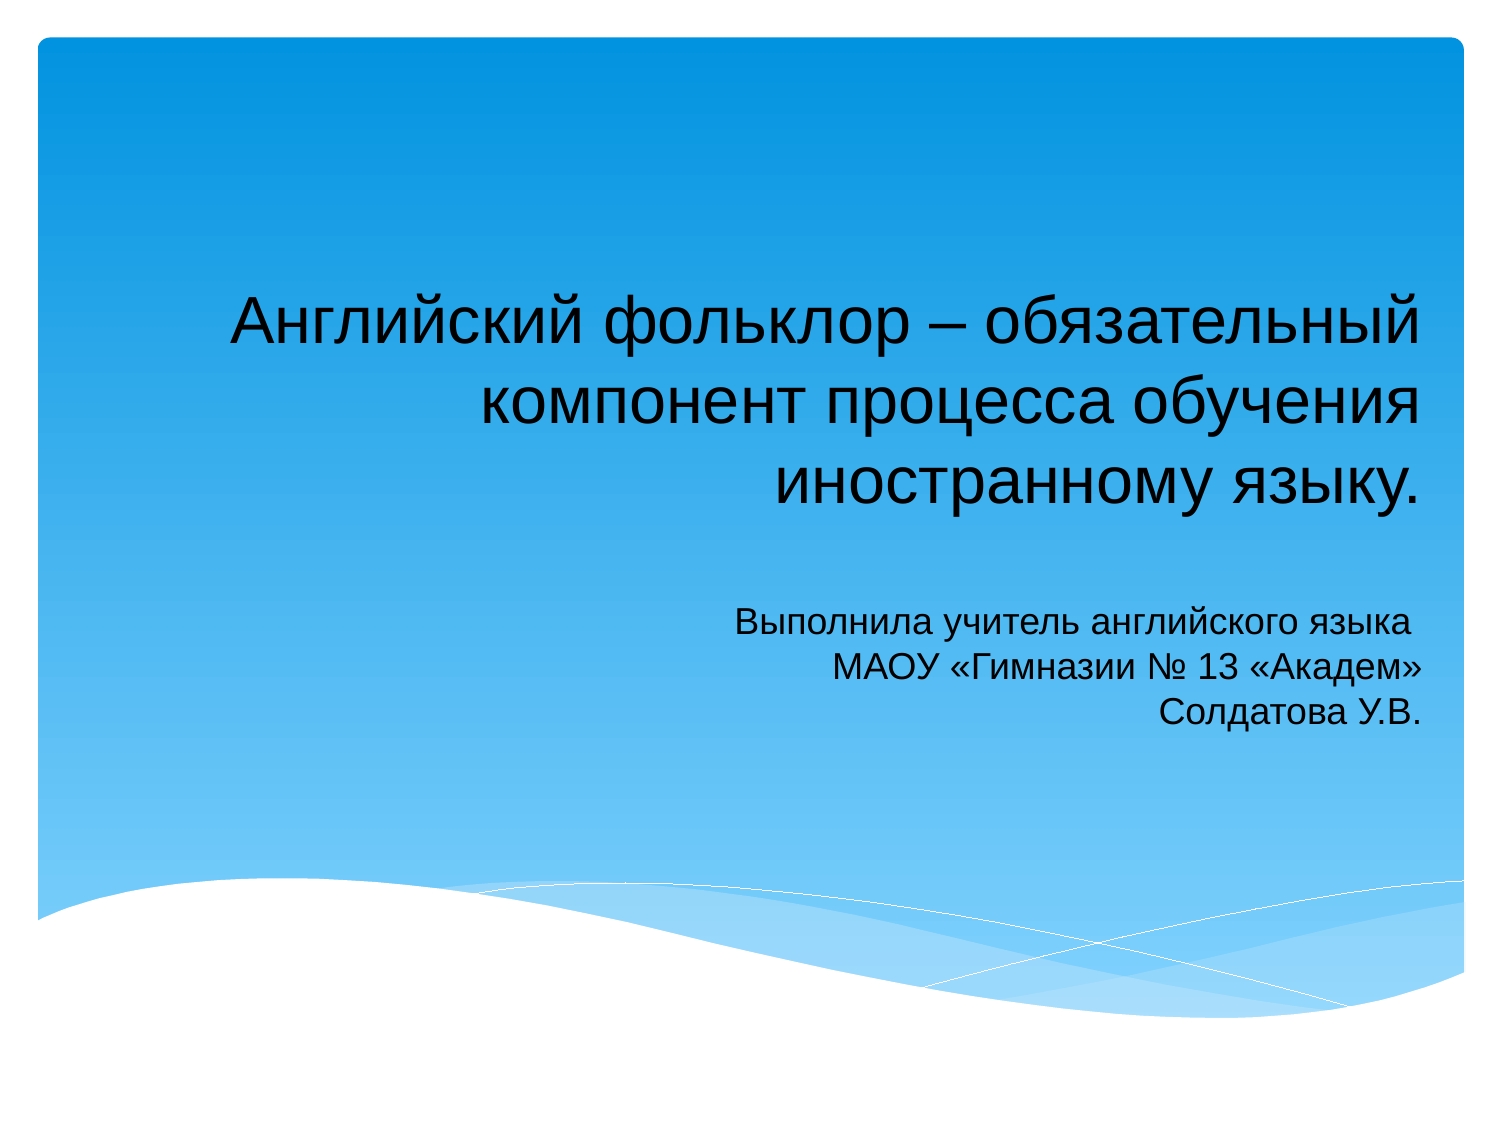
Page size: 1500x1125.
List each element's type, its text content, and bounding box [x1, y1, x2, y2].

title Английский фольклор – обязательный компонент процесса обучения иностранному языку. Выполнила учитель английского языка МАОУ «Гимназии № 13 «Академ» Солдатова У.В. [75, 54, 1438, 740]
